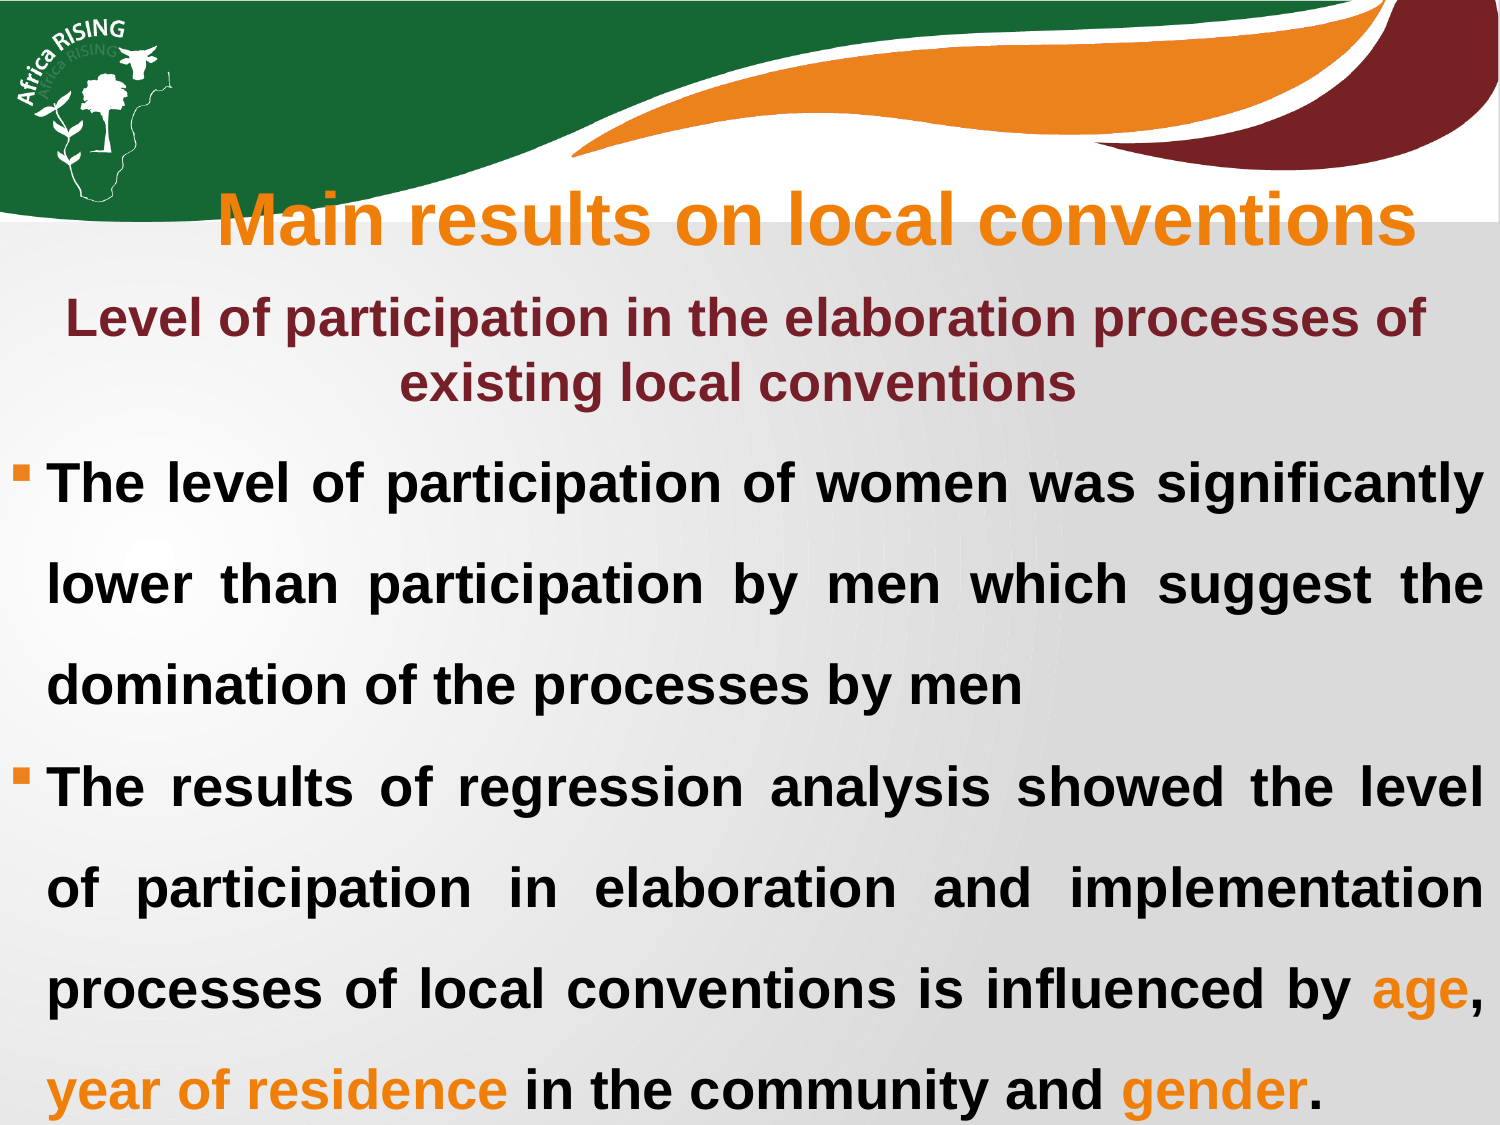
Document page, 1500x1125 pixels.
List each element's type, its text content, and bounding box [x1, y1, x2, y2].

picture [0, 0, 1499, 222]
list Level of participation in the elaboration processes of existing local conventions The level of participation of women was significantly lower than participation by men which suggest the domination of the processes by men The results of regression analysis showed the level of participation in elaboration and implementation processes of local conventions is influenced by age, year of residence in the community and gender. [0, 275, 1500, 1125]
list Main results on local conventions [174, 162, 1463, 263]
